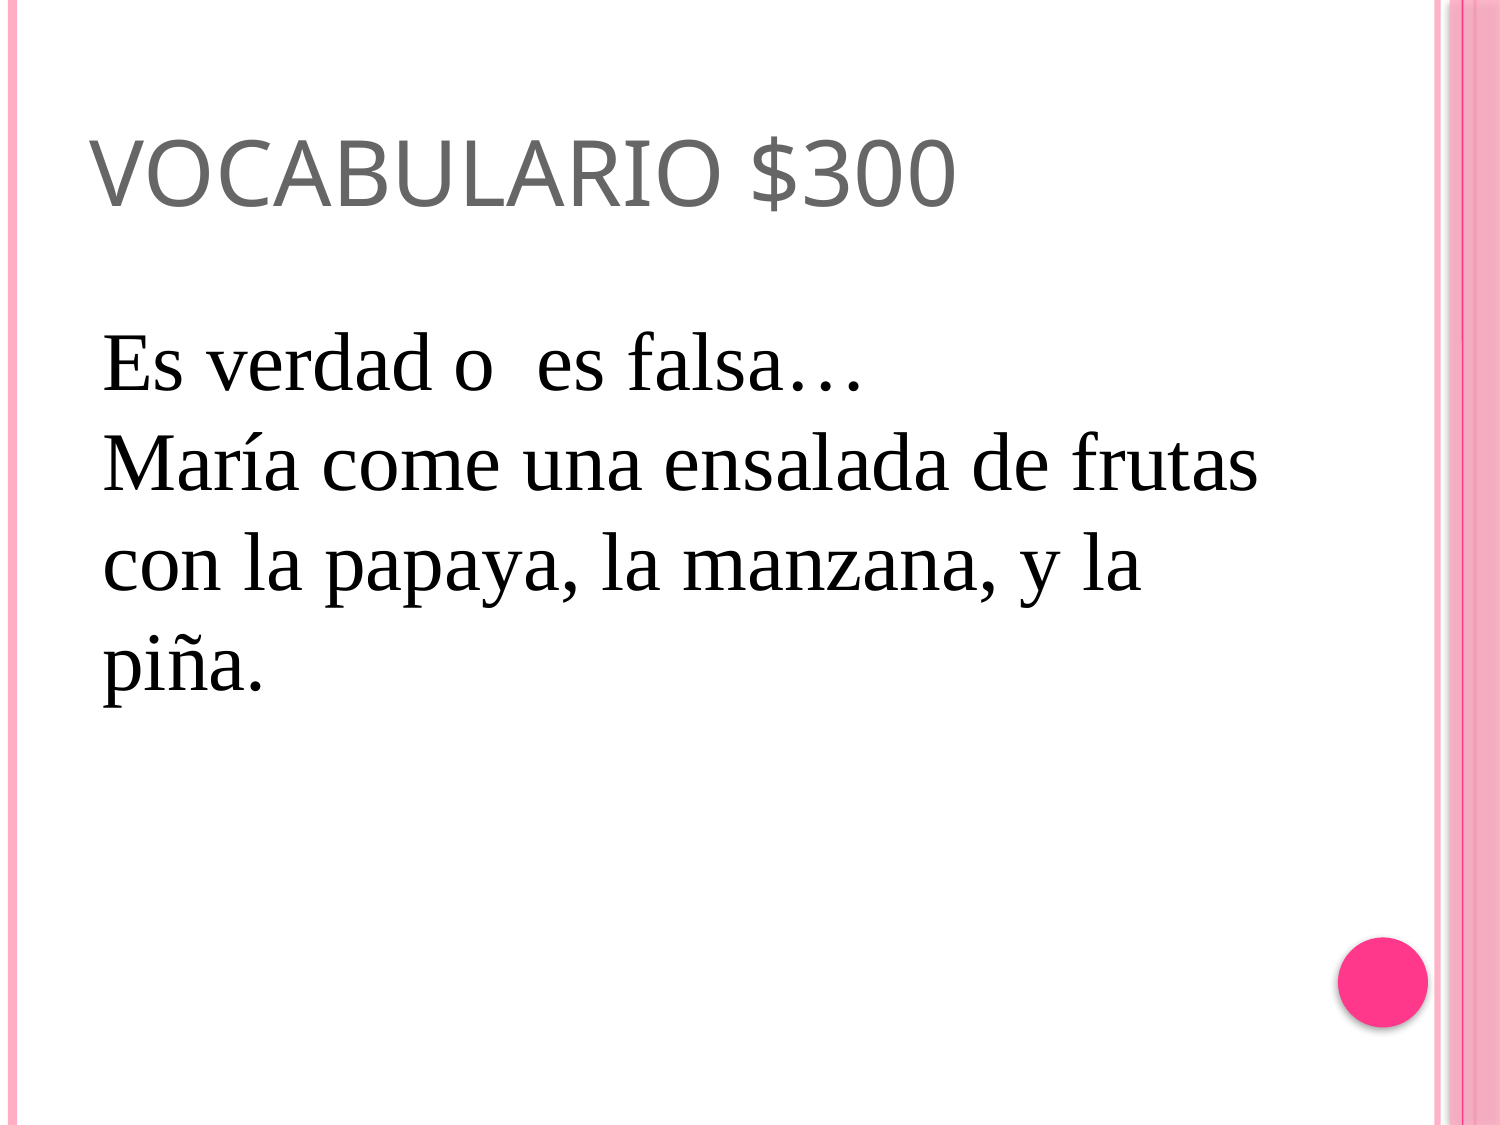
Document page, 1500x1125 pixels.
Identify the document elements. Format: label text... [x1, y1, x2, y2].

text_box Es verdad o es falsa… María come una ensalada de frutas con la papaya, la manzana, y la piña. [87, 299, 1338, 715]
title Vocabulario $300 [75, 45, 1300, 233]
